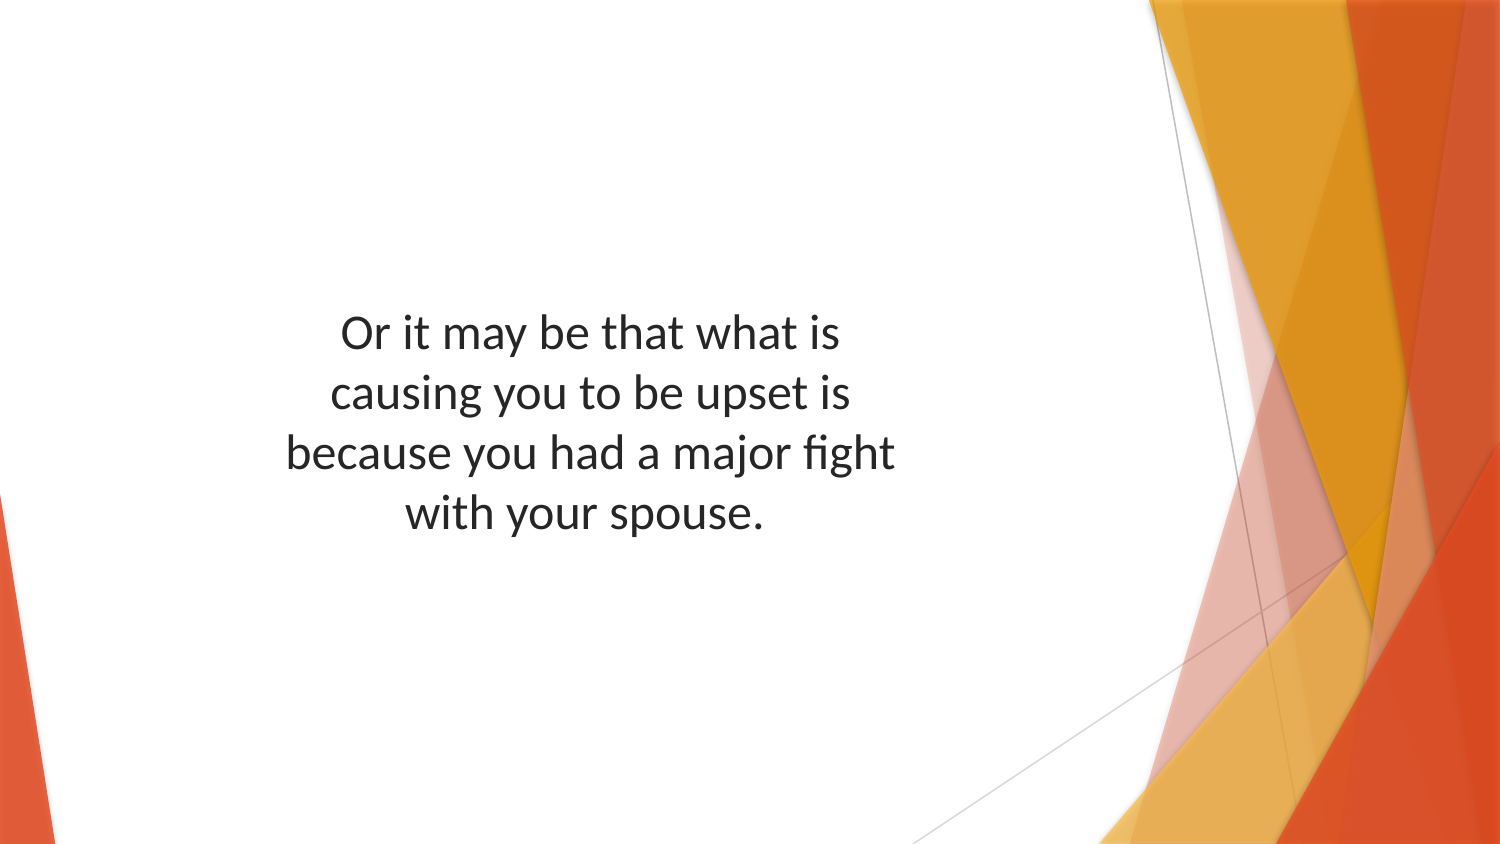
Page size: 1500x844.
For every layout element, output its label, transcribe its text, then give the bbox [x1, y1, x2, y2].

list Or it may be that what is causing you to be upset is because you had a major fight with your spouse. [253, 291, 928, 529]
